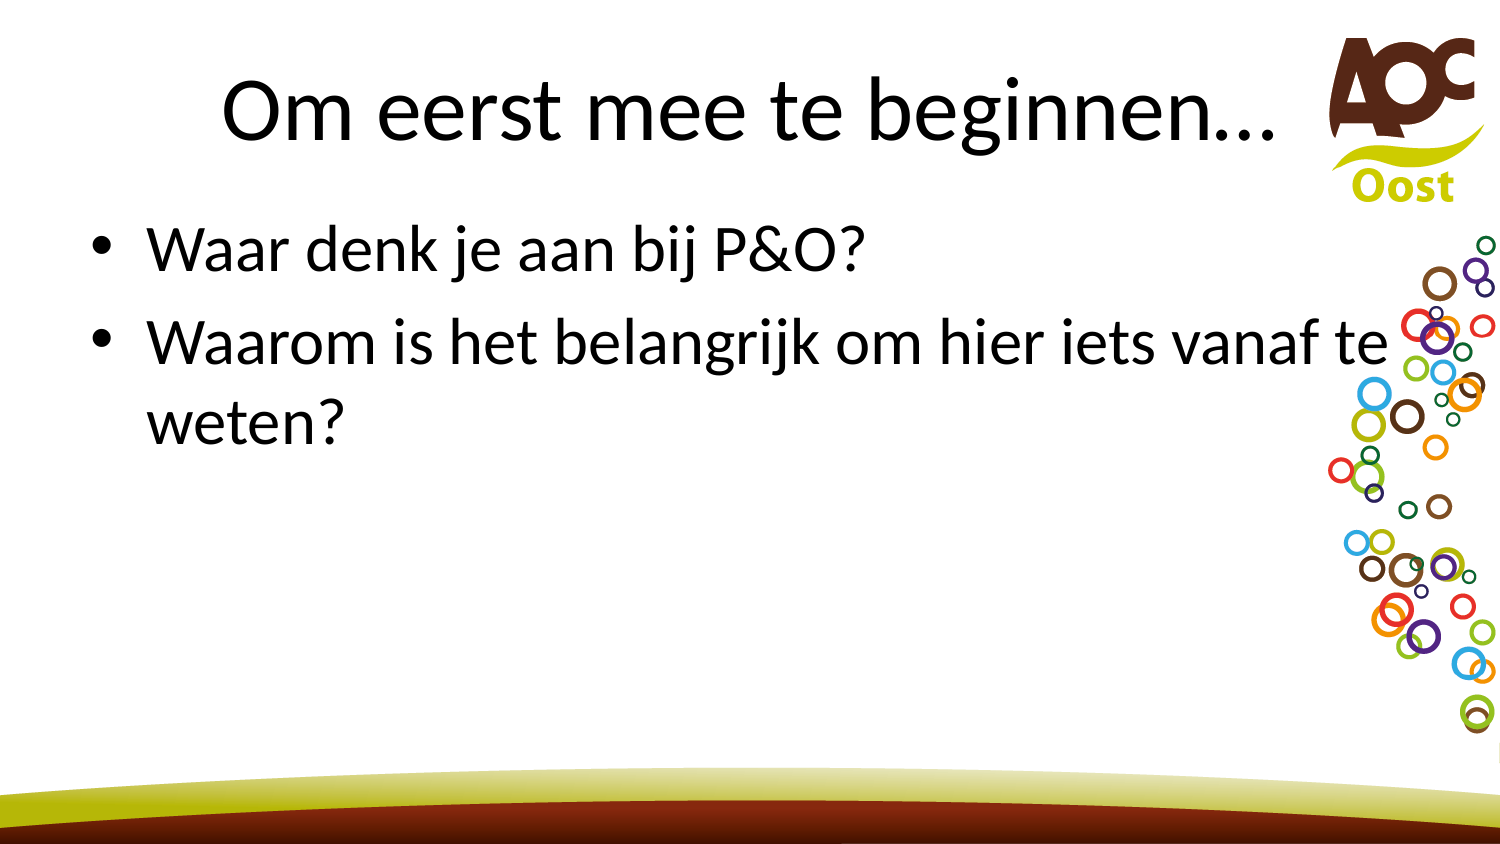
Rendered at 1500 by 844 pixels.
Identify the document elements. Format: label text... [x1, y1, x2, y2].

picture [0, 0, 1500, 844]
list Waar denk je aan bij P&O? Waarom is het belangrijk om hier iets vanaf te weten? [75, 196, 1425, 754]
title Om eerst mee te beginnen… [75, 33, 1425, 175]
